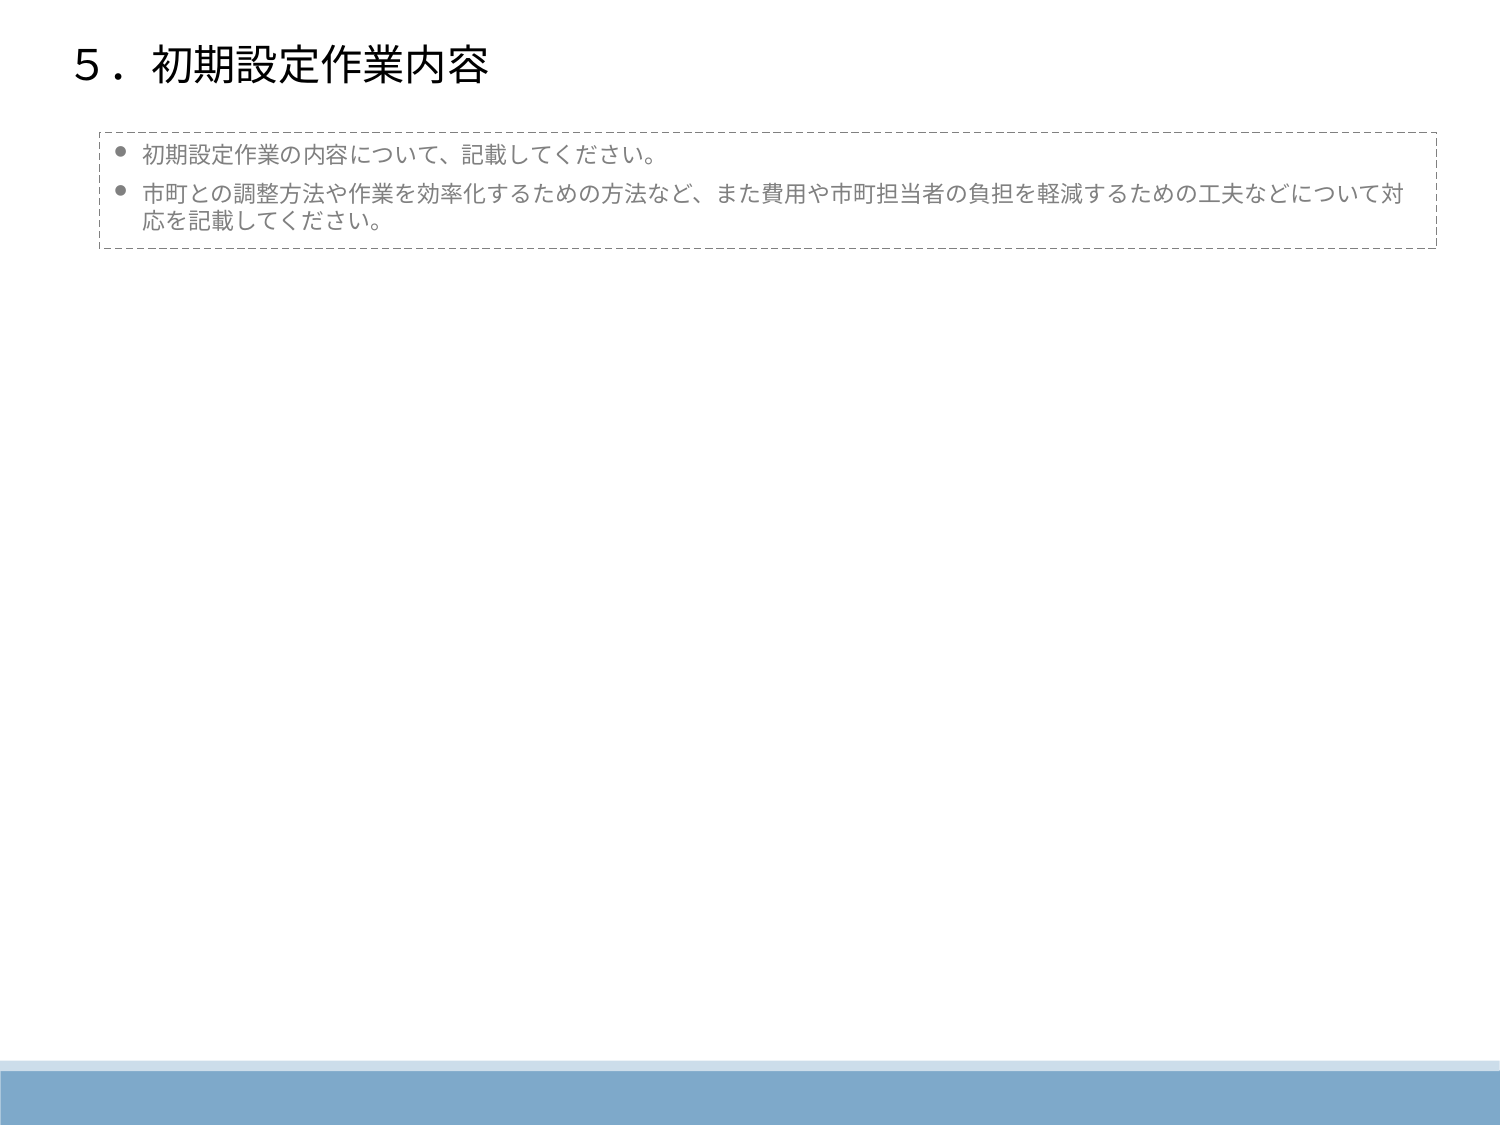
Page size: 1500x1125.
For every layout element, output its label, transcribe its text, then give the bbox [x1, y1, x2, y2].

text_box 初期設定作業の内容について、記載してください。 市町との調整方法や作業を効率化するための方法など、また費用や市町担当者の負担を軽減するための工夫などについて対応を記載してください。 [99, 132, 1437, 249]
text_box ５．初期設定作業内容 [52, 30, 1380, 96]
